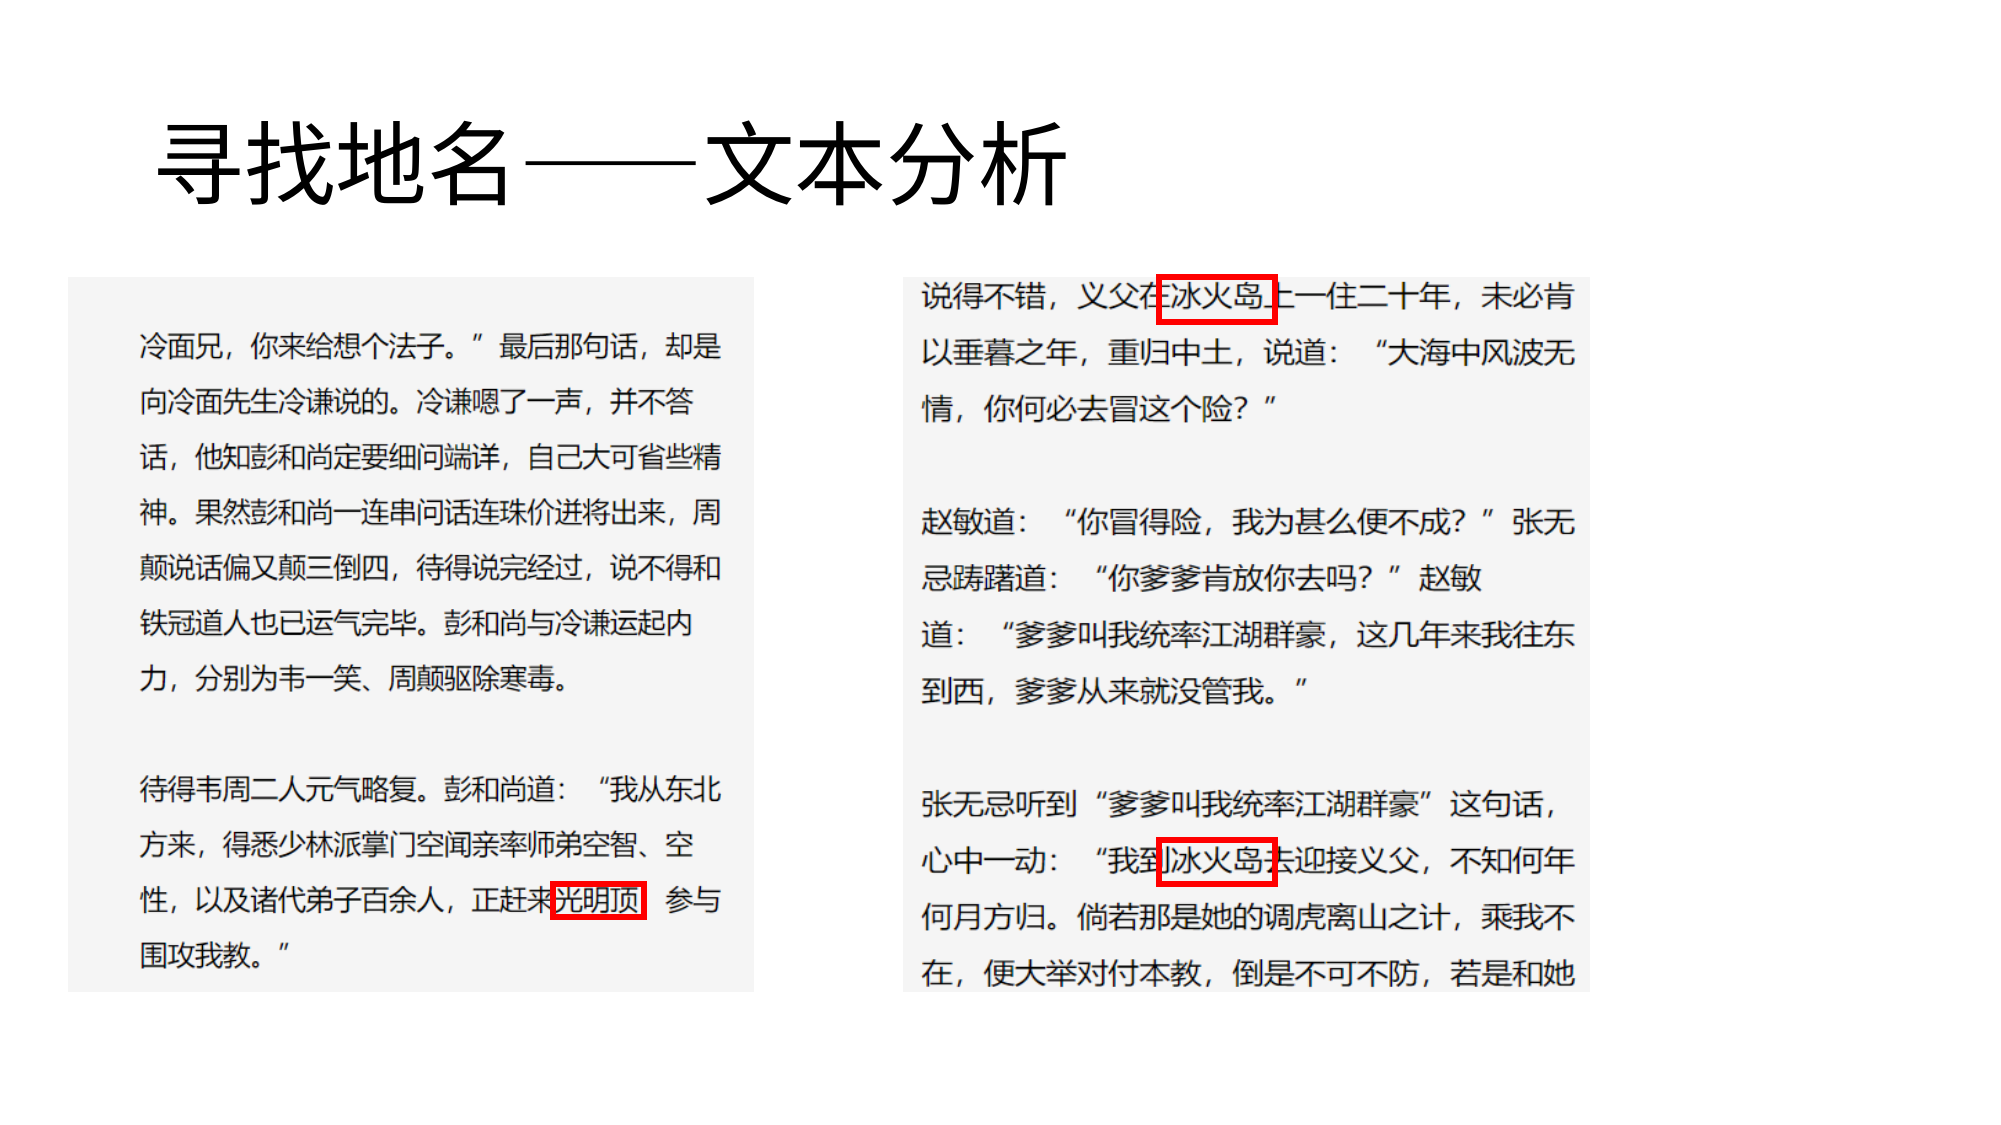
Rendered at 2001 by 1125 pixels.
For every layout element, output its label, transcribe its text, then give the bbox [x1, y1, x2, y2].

title 寻找地名——文本分析 [137, 59, 1863, 278]
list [68, 277, 754, 992]
picture [903, 277, 1590, 992]
